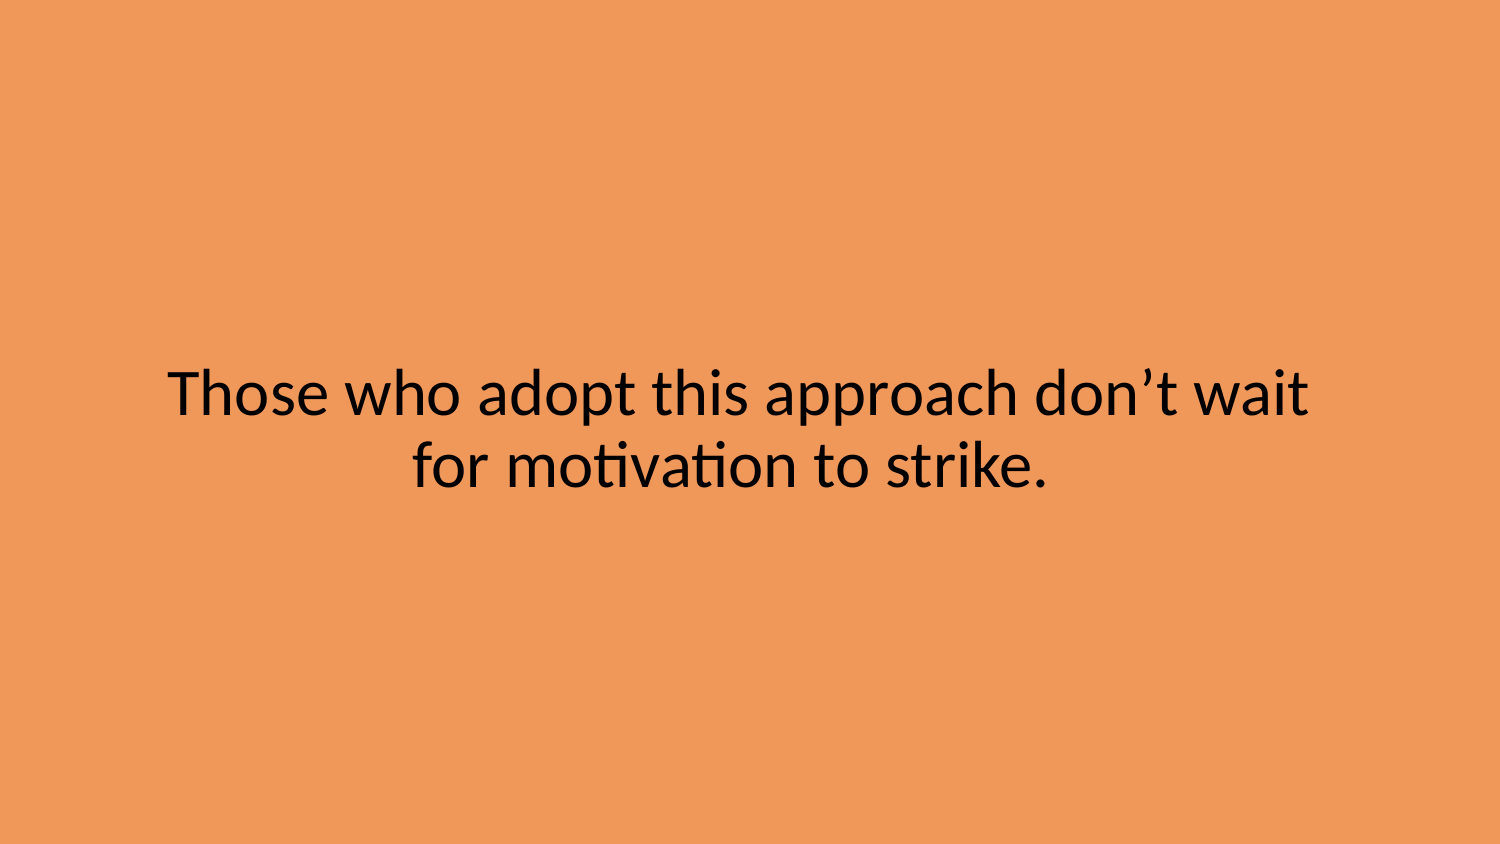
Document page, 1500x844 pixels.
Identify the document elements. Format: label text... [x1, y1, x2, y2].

list Those who adopt this approach don’t wait for motivation to strike. [112, 350, 1366, 493]
